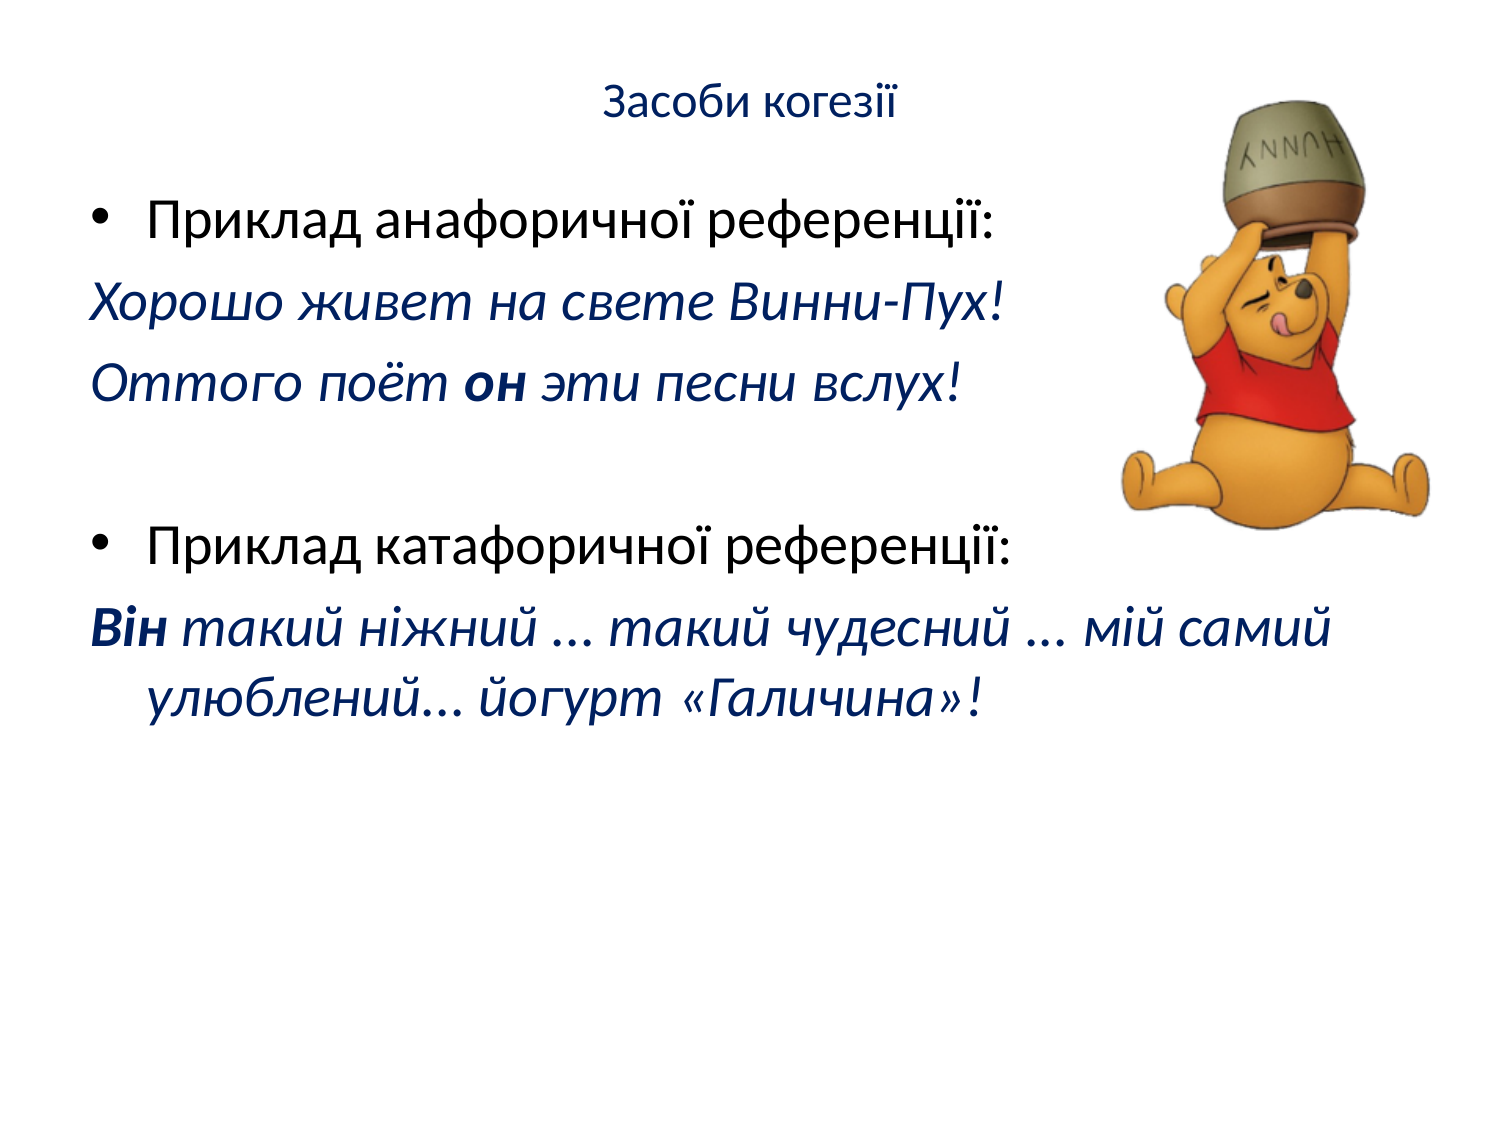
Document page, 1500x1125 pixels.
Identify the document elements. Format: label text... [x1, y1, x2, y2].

title Засоби когезії [75, 45, 1425, 149]
picture [1104, 66, 1449, 548]
list Приклад анафоричної референції: Хорошо живет на свете Винни-Пух! Оттого поёт он эти песни вслух! Приклад катафоричної референції: Він такий ніжний ... такий чудесний ... мій самий улюблений... йогурт «Галичина»! [75, 172, 1425, 1005]
